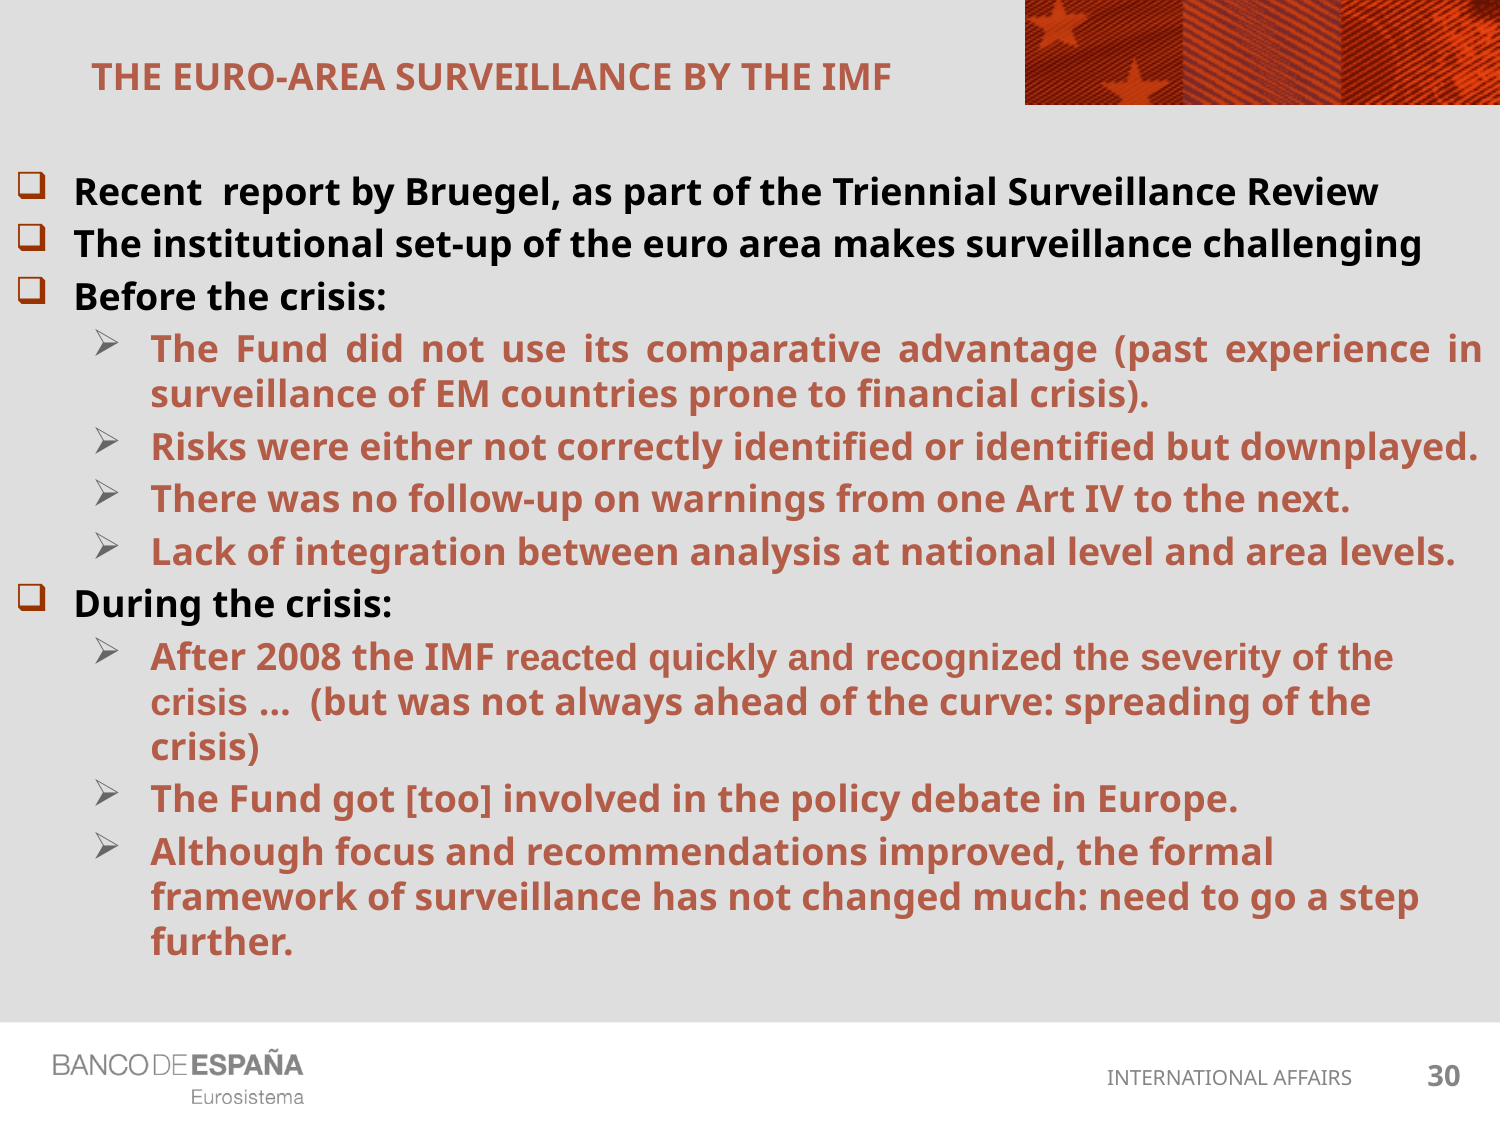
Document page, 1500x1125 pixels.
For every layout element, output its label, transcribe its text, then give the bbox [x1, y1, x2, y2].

slide_number 30 [1390, 1049, 1477, 1104]
list Recent report by Bruegel, as part of the Triennial Surveillance Review The institutional set-up of the euro area makes surveillance challenging Before the crisis: The Fund did not use its comparative advantage (past experience in surveillance of EM countries prone to financial crisis). Risks were either not correctly identified or identified but downplayed. There was no follow-up on warnings from one Art IV to the next. Lack of integration between analysis at national level and area levels. During the crisis: After 2008 the IMF reacted quickly and recognized the severity of the crisis … (but was not always ahead of the curve: spreading of the crisis) The Fund got [too] involved in the policy debate in Europe. Although focus and recommendations improved, the formal framework of surveillance has not changed much: need to go a step further. [0, 160, 1500, 1005]
picture [53, 1048, 304, 1104]
picture [1025, 0, 1500, 105]
title THE EURO-AREA SURVEILLANCE BY THE IMF [66, 28, 1011, 122]
